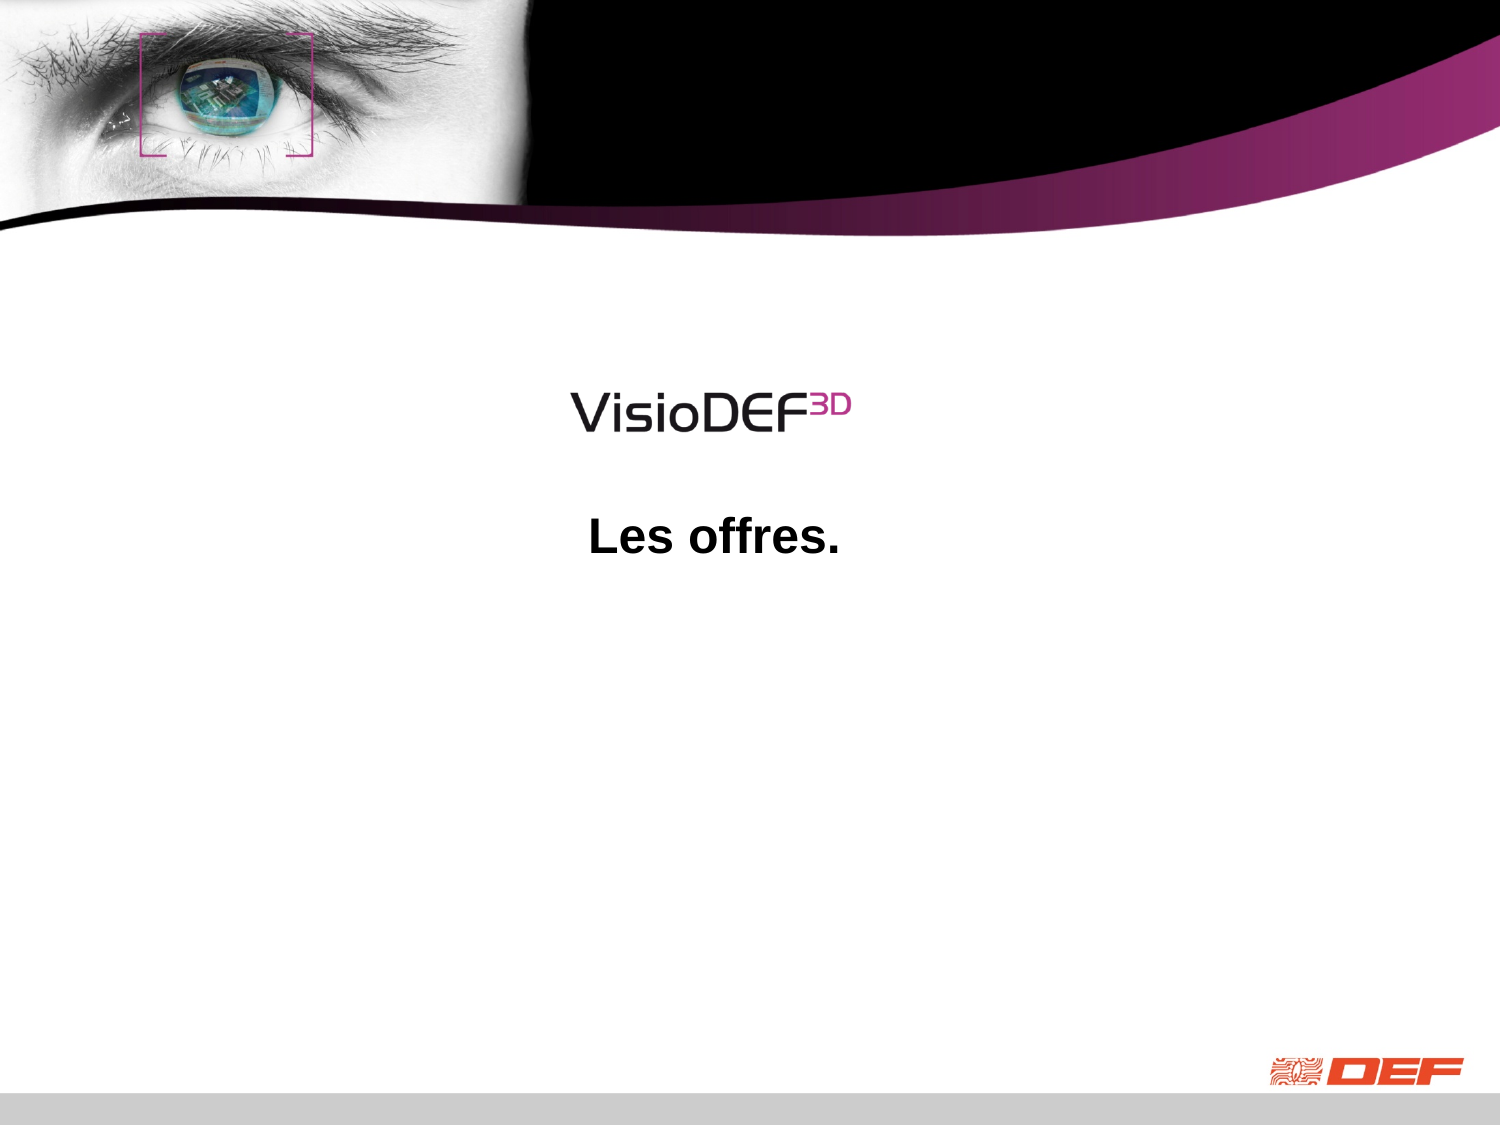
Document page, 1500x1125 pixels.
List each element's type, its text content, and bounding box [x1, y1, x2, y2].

text_box Les offres. [53, 503, 1376, 610]
picture [0, 0, 1500, 1125]
